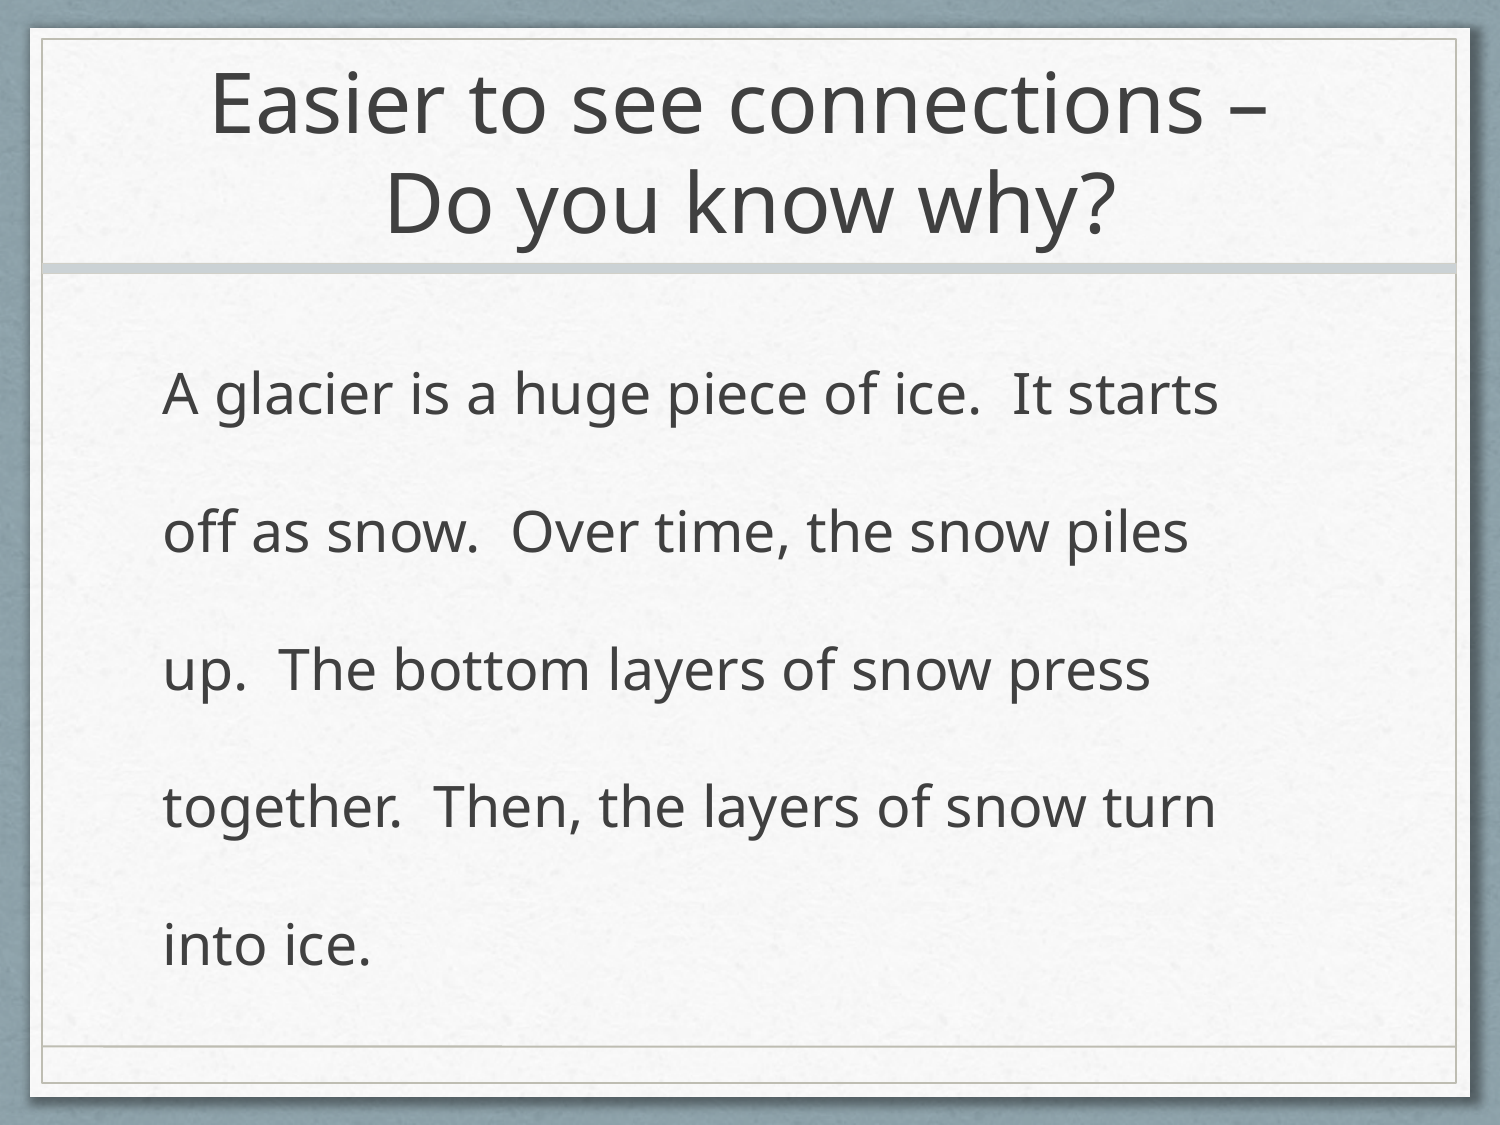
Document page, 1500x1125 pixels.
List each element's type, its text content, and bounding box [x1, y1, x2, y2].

title Easier to see connections – Do you know why? [147, 40, 1353, 260]
picture [30, 28, 1470, 1097]
list A glacier is a huge piece of ice. It starts off as snow. Over time, the snow piles up. The bottom layers of snow press together. Then, the layers of snow turn into ice. [147, 350, 1353, 995]
